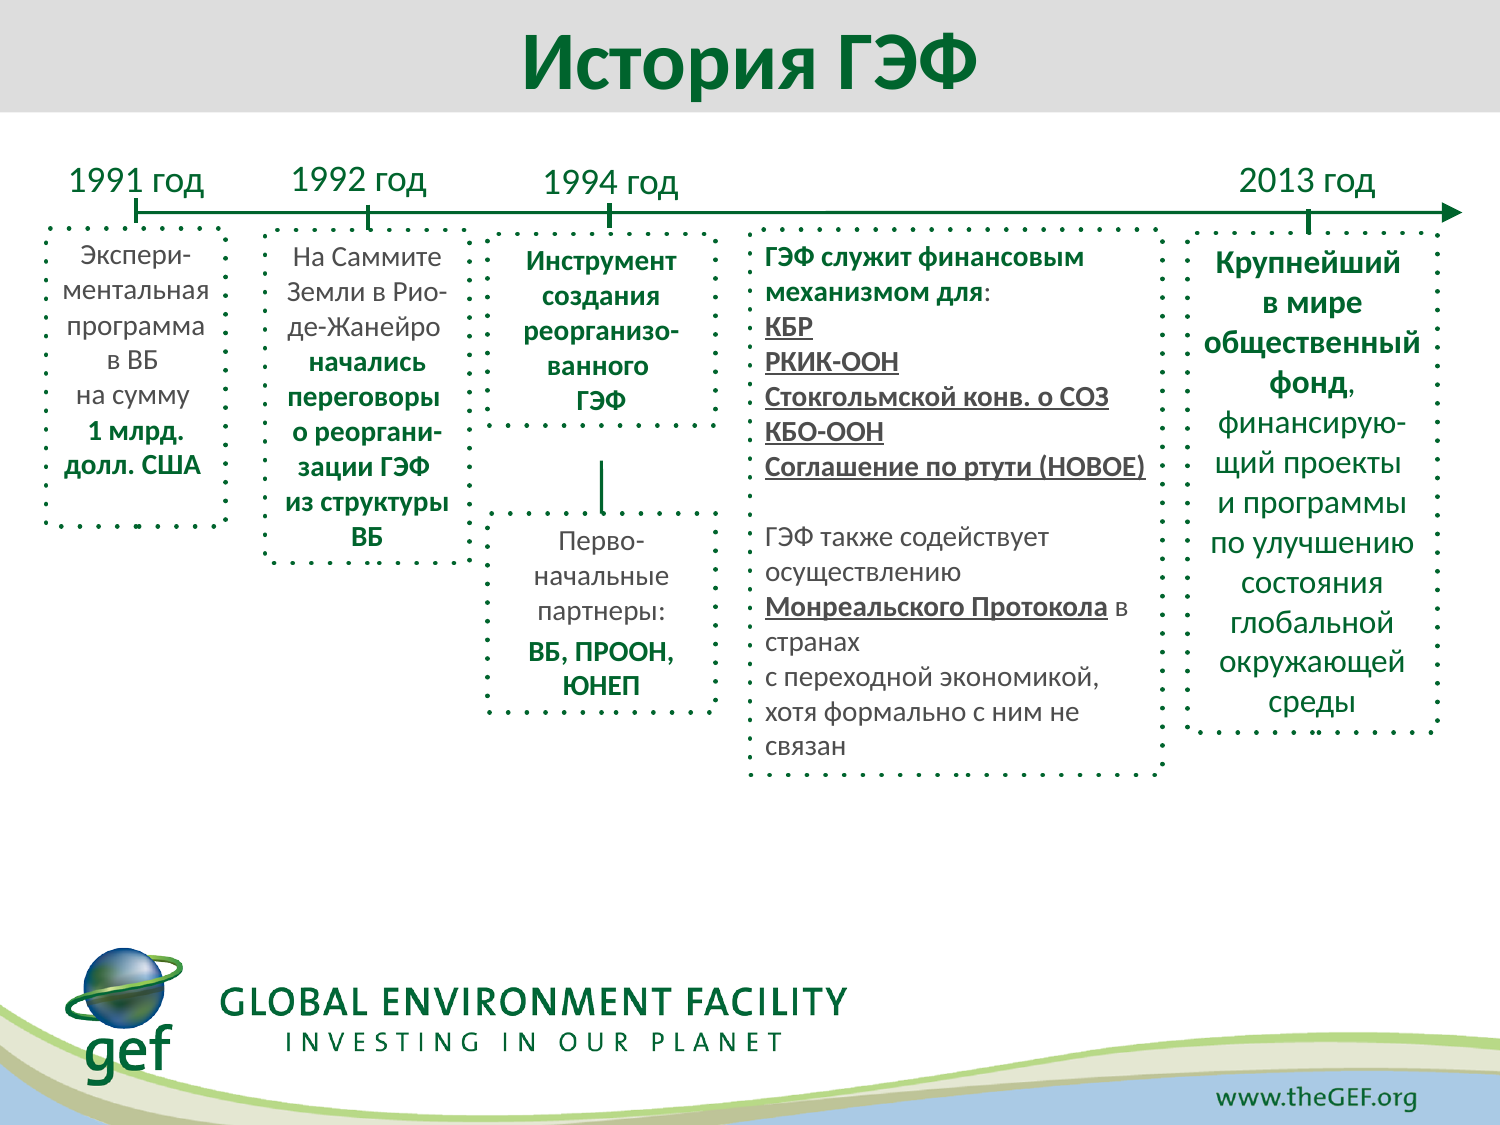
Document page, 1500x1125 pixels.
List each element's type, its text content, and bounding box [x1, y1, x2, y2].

text_box История ГЭФ [0, 0, 1500, 113]
text_box 2013 год [1223, 147, 1393, 209]
text_box На Саммите Земли в Рио-де-Жанейро начались переговоры о реоргани- зации ГЭФ из структуры ВБ [265, 229, 470, 564]
text_box 1994 год [527, 149, 696, 205]
text_box ГЭФ служит финансовым механизмом для: КБР РКИК-ООН Стокгольмской конв. о СОЗ КБО-ООН Соглашение по ртути (НОВОЕ) ГЭФ также содействует осуществлению Монреальского Протокола в странах с переходной экономикой, хотя формально с ним не связан [750, 229, 1163, 775]
text_box Экспери-ментальная программа в ВБ на сумму 1 млрд. долл. США [46, 228, 226, 527]
picture [0, 920, 1500, 1125]
text_box Инструмент создания реорганизо- ванного ГЭФ [487, 233, 716, 426]
text_box 1992 год [275, 146, 444, 207]
text_box Крупнейший в мире общественный фонд, финансирую- щий проекты и программы по улучшению состояния глобальной окружающей среды [1187, 232, 1438, 733]
text_box 1991 год [52, 147, 221, 209]
text_box Перво- начальные партнеры: ВБ, ПРООН, ЮНЕП [487, 513, 716, 713]
